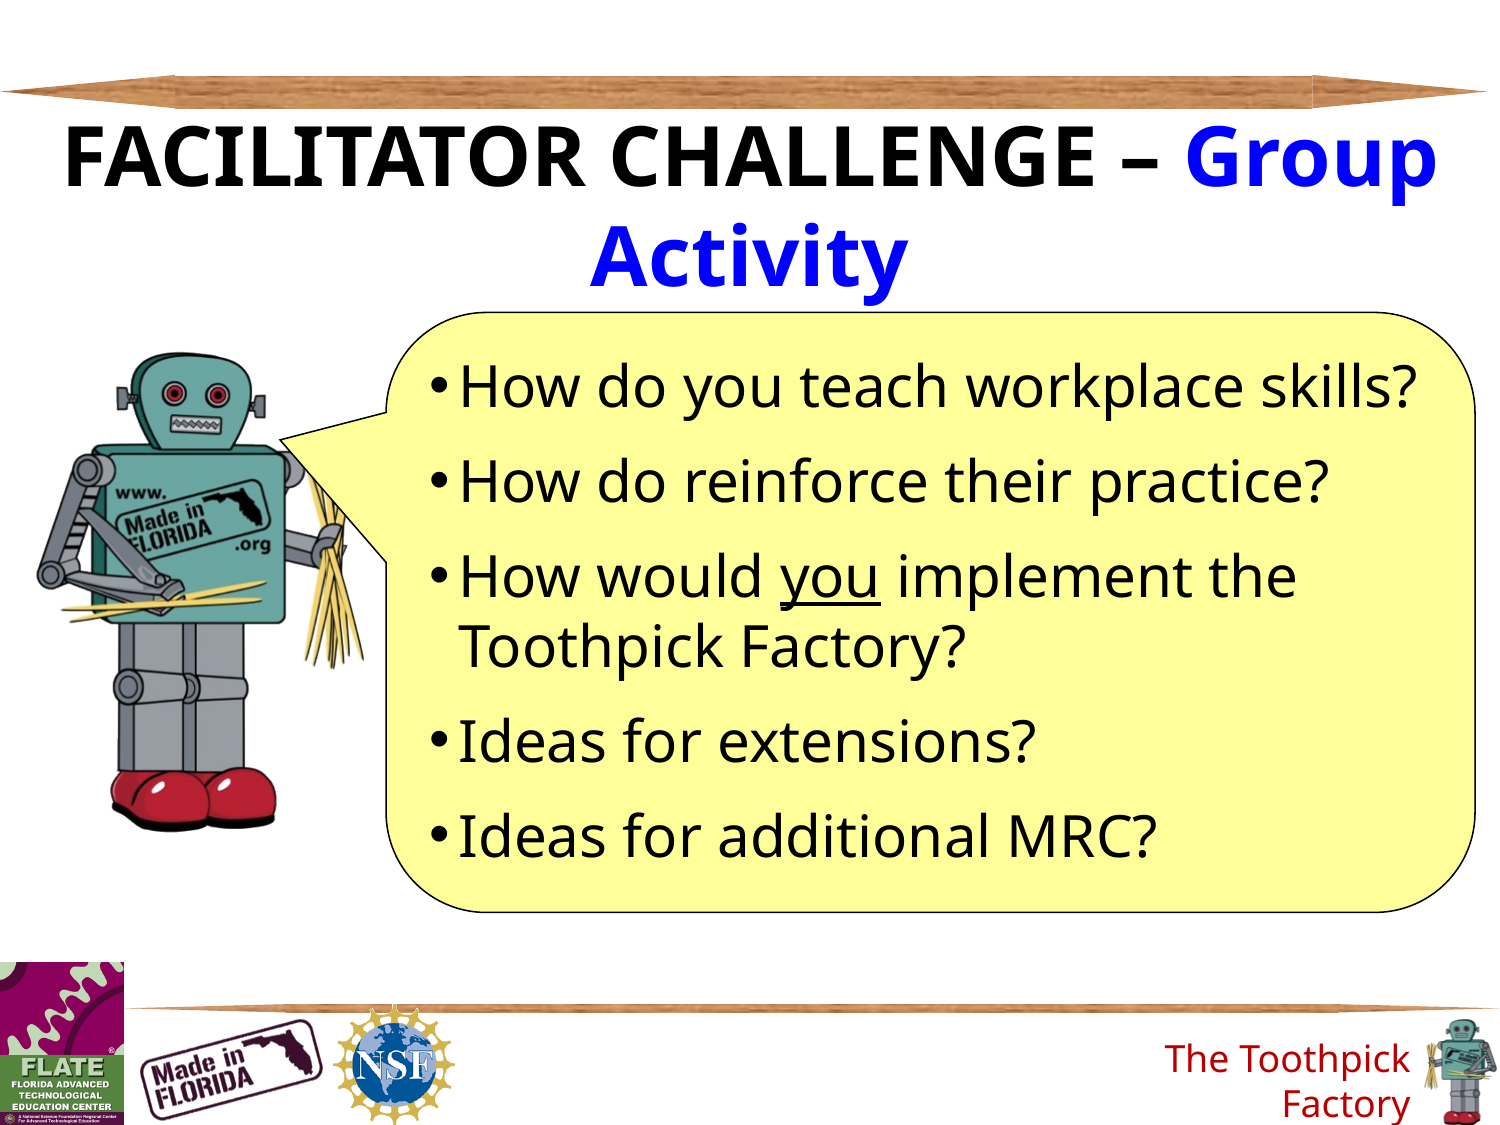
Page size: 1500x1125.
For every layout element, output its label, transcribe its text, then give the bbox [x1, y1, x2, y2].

picture [24, 332, 366, 838]
picture [0, 74, 1488, 95]
picture [0, 962, 1500, 1125]
text_box How do you teach workplace skills? How do reinforce their practice? How would you implement the Toothpick Factory? Ideas for extensions? Ideas for additional MRC? [370, 312, 1476, 913]
picture [1424, 1015, 1500, 1125]
text_box FACILITATOR CHALLENGE – Group Activity [24, 95, 1475, 310]
